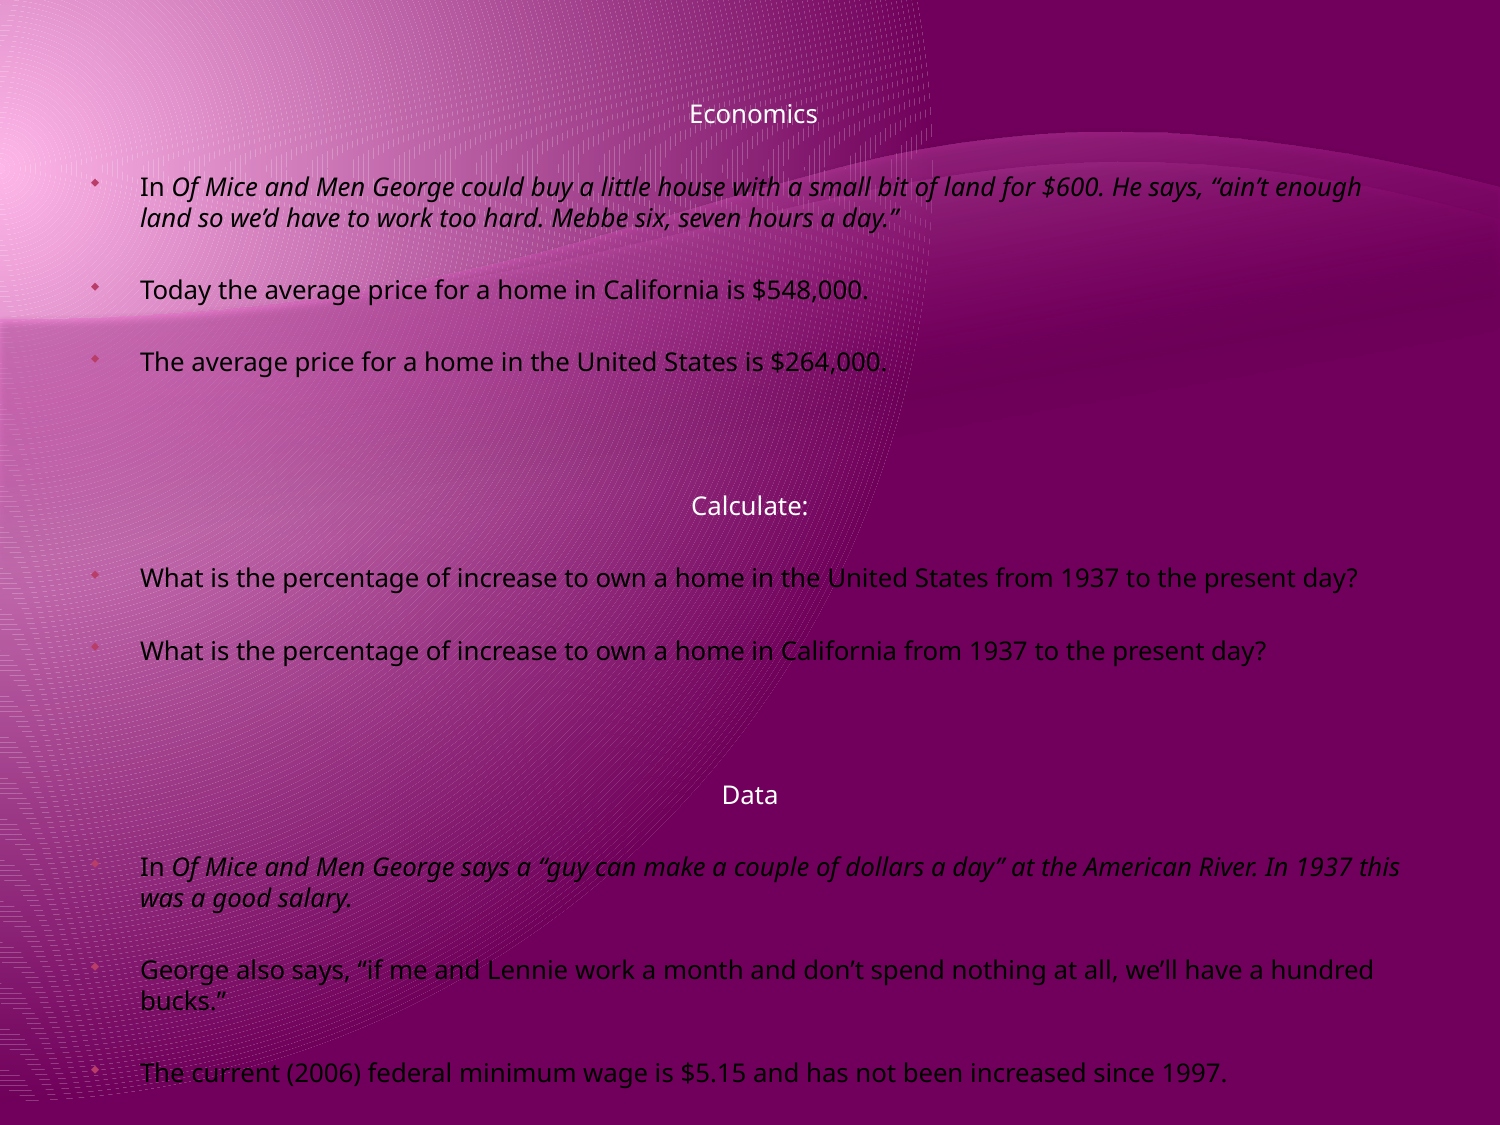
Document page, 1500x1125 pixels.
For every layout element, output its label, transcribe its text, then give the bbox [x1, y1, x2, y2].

list Economics In Of Mice and Men George could buy a little house with a small bit of land for $600. He says, “ain’t enough land so we’d have to work too hard. Mebbe six, seven hours a day.” Today the average price for a home in California is $548,000. The average price for a home in the United States is $264,000. Calculate: What is the percentage of increase to own a home in the United States from 1937 to the present day? What is the percentage of increase to own a home in California from 1937 to the present day? Data In Of Mice and Men George says a “guy can make a couple of dollars a day” at the American River. In 1937 this was a good salary. George also says, “if me and Lennie work a month and don’t spend nothing at all, we’ll have a hundred bucks.” The current (2006) federal minimum wage is $5.15 and has not been increased since 1997. [75, 62, 1425, 1100]
